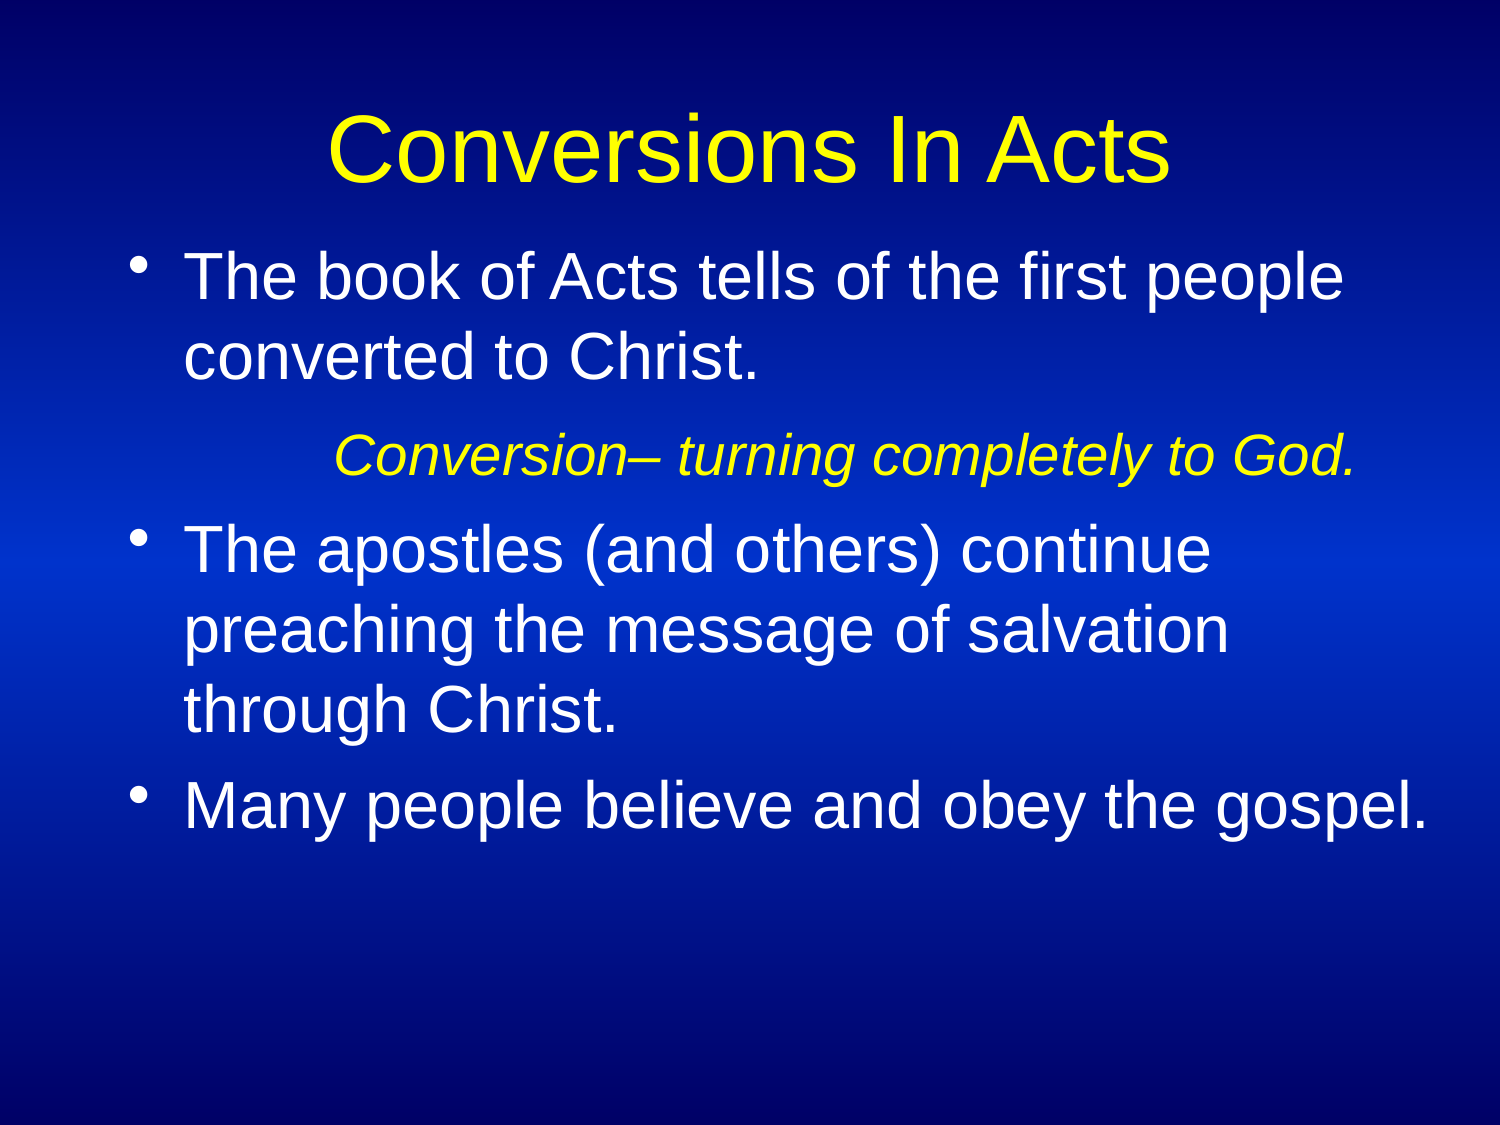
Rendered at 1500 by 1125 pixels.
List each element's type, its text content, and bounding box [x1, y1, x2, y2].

list The book of Acts tells of the first people converted to Christ. Conversion– turning completely to God. The apostles (and others) continue preaching the message of salvation through Christ. Many people believe and obey the gospel. [112, 224, 1463, 1125]
title Conversions In Acts [37, 50, 1463, 238]
